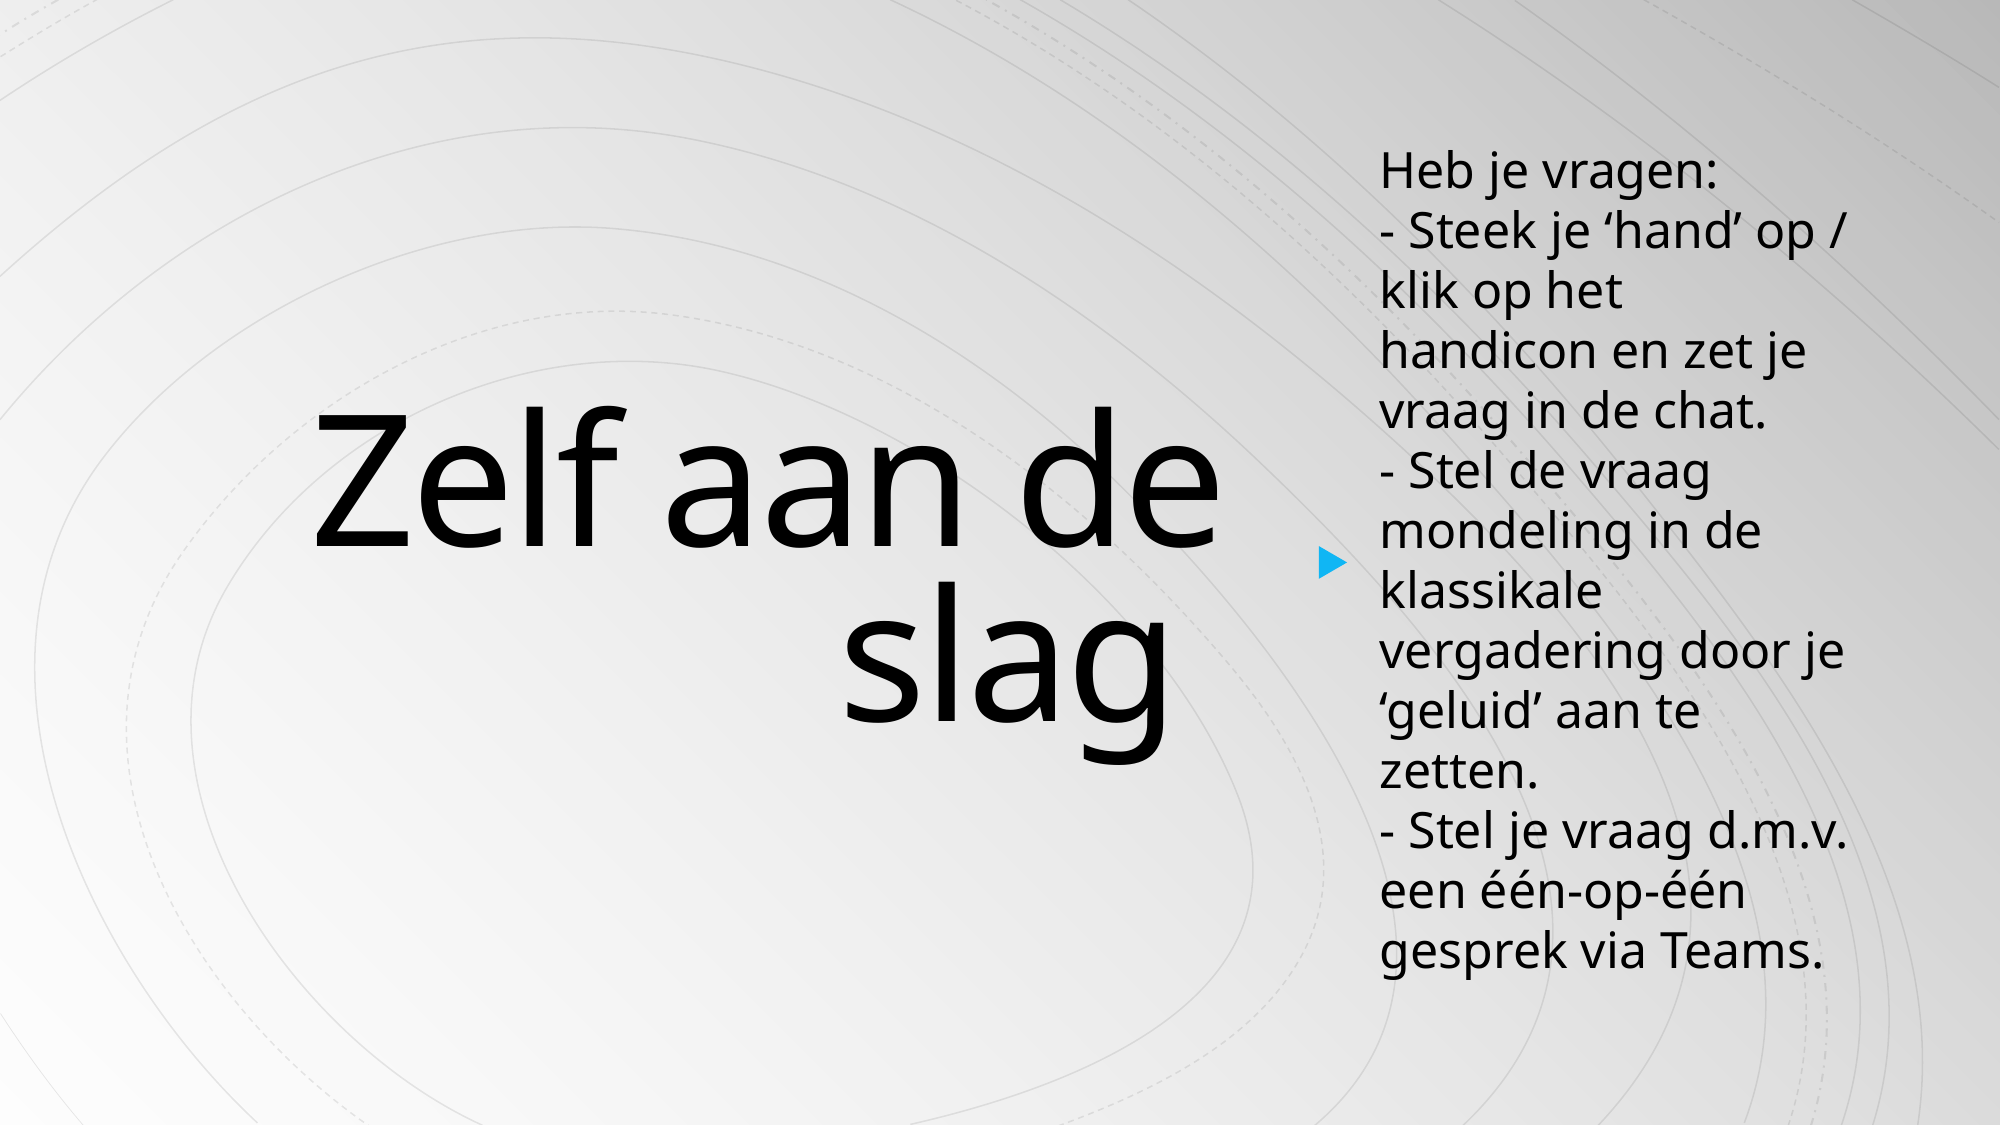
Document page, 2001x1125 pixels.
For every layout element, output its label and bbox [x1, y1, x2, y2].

text_box [0, 0, 2000, 1125]
